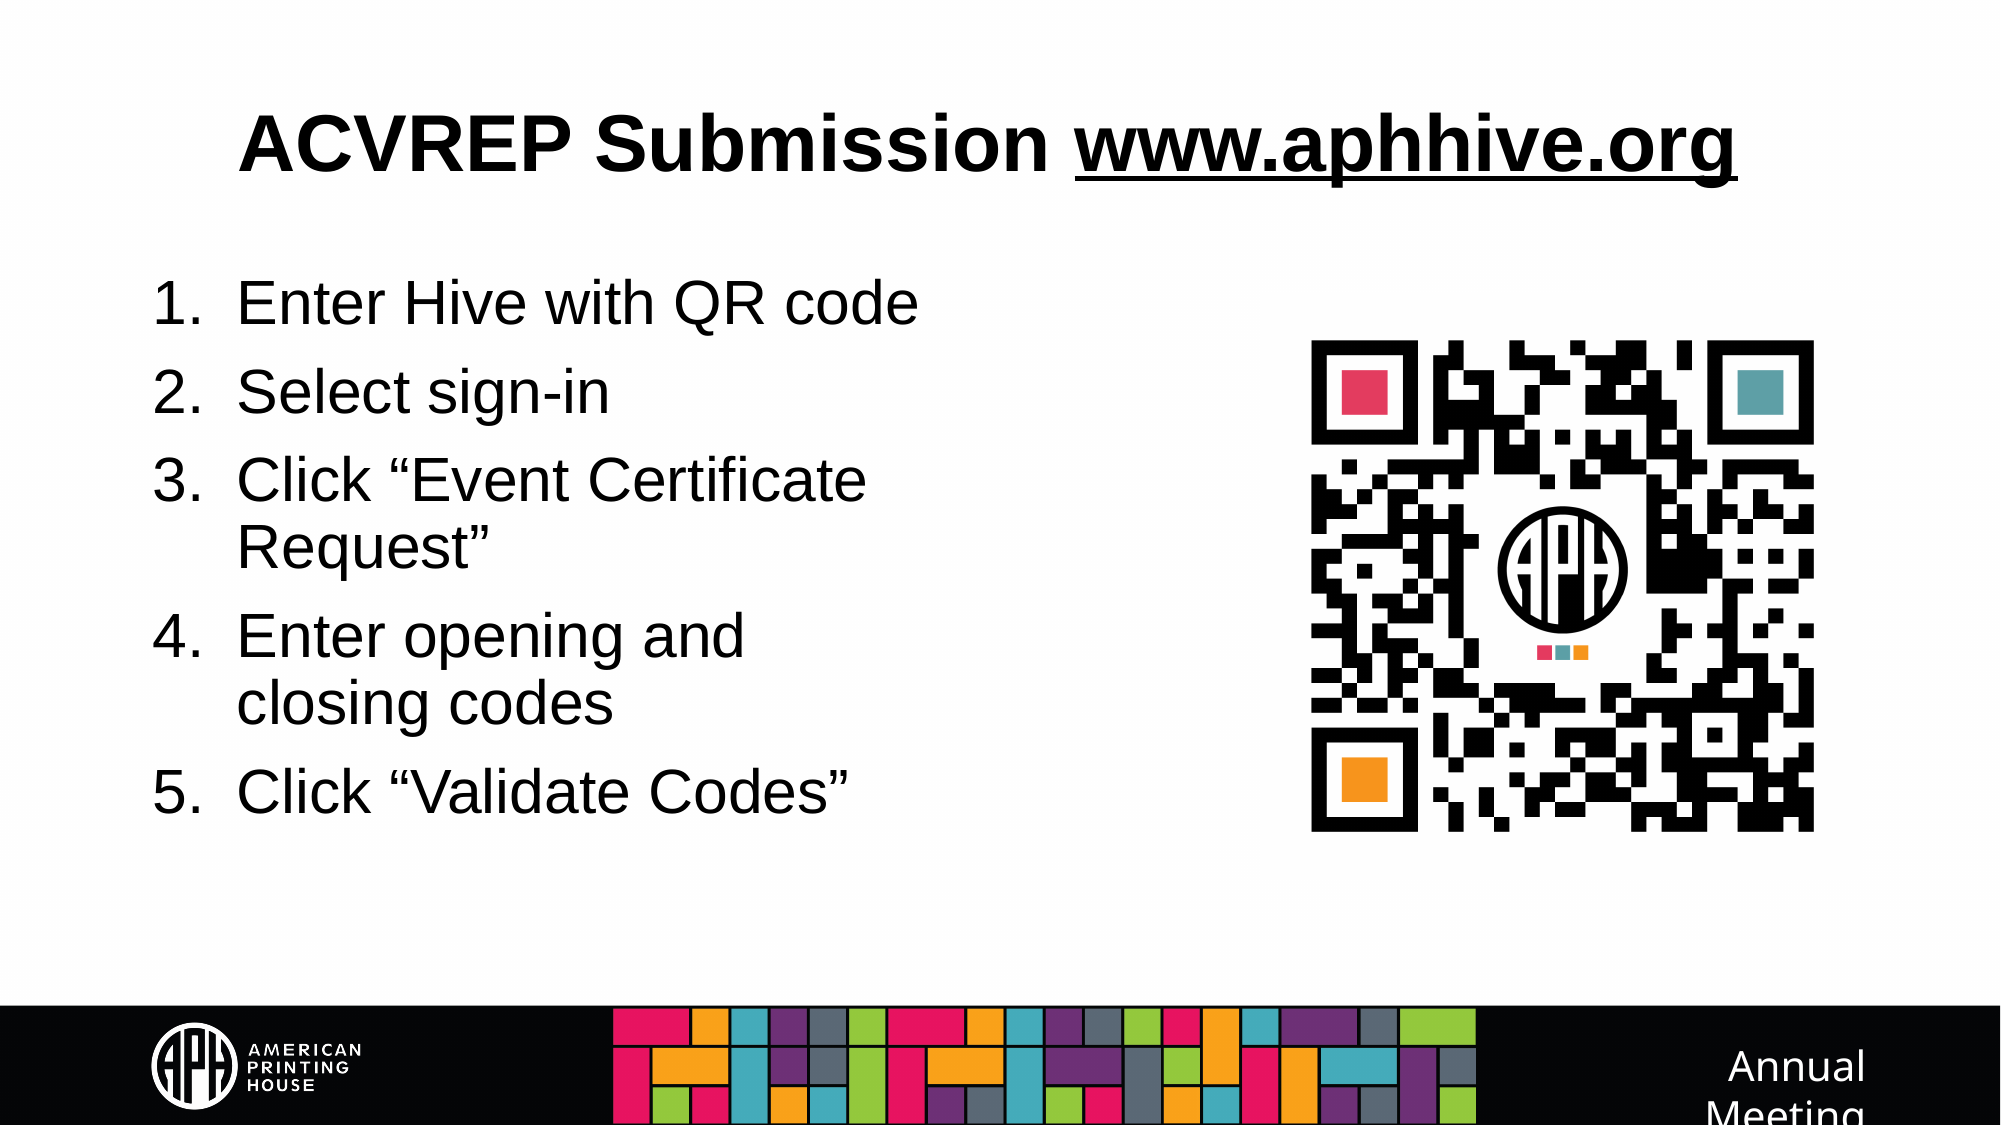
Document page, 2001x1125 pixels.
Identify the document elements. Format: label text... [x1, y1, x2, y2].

picture [1727, 1107, 1734, 1125]
picture [1771, 1111, 1783, 1118]
picture [0, 0, 2001, 1125]
list Enter Hive with QR code Select sign-in Click “Event Certificate Request” Enter opening and closing codes Click “Validate Codes” [137, 263, 943, 994]
picture [1821, 1111, 1833, 1125]
title ACVREP Submission www.aphhive.org [137, 59, 1863, 232]
picture [1846, 1111, 1858, 1125]
picture [1711, 1105, 1719, 1125]
picture [1748, 1111, 1760, 1118]
